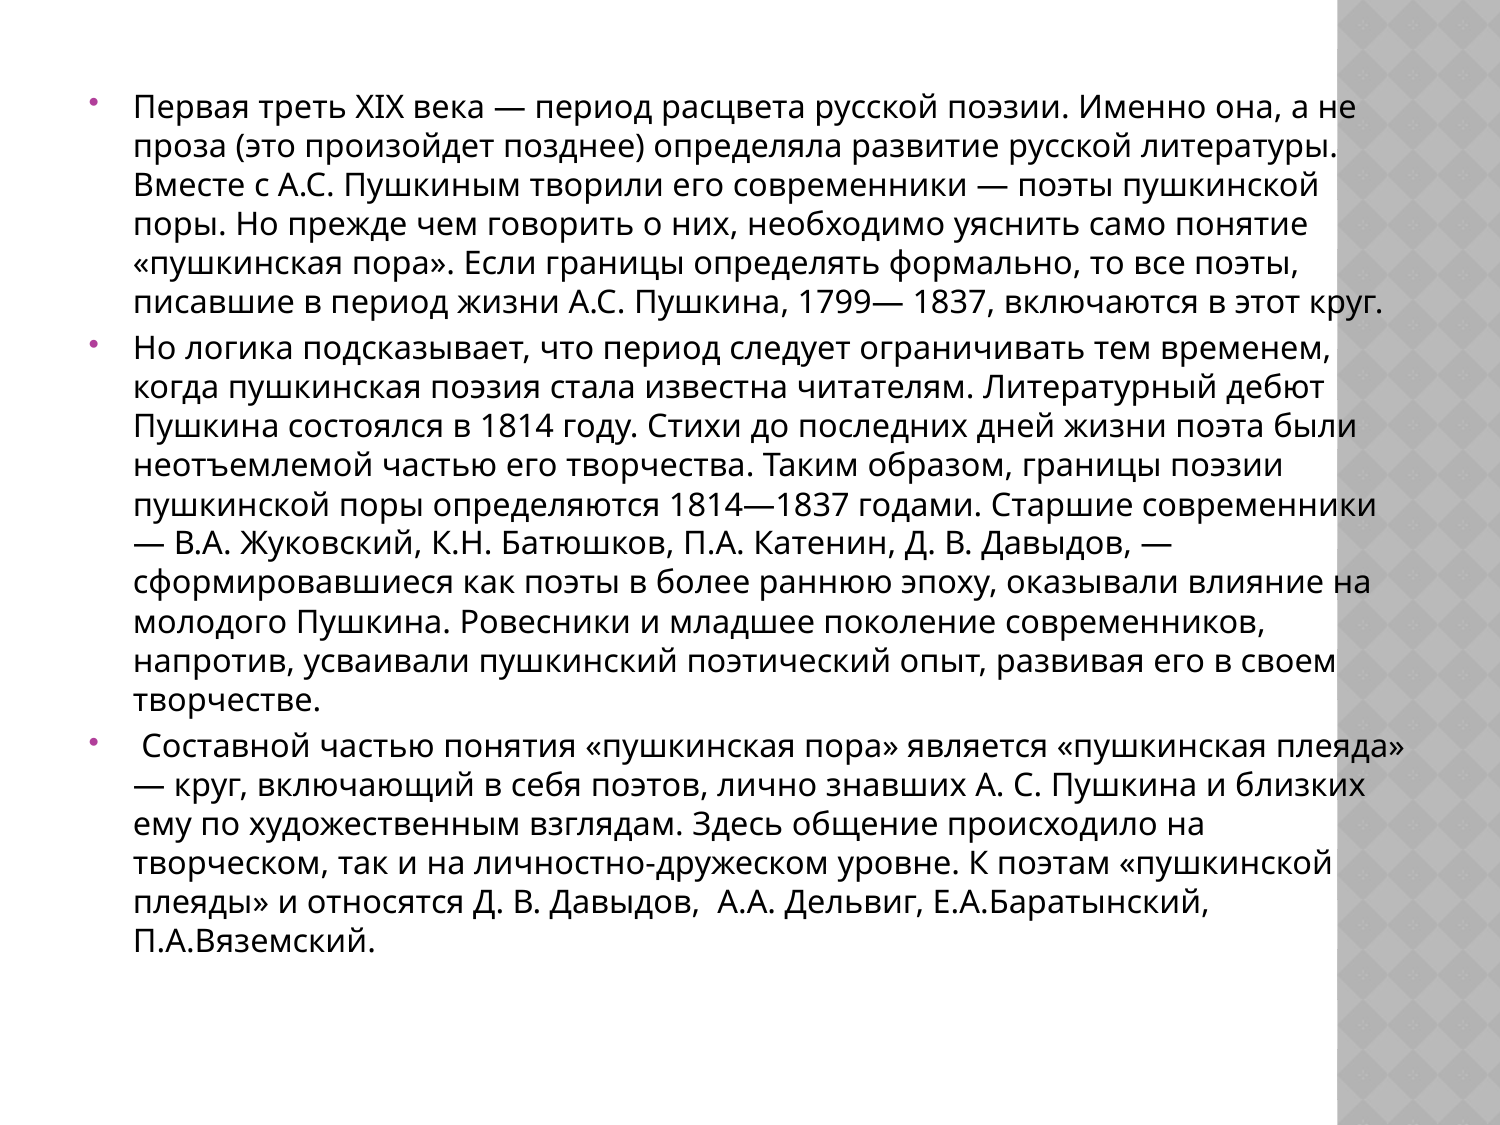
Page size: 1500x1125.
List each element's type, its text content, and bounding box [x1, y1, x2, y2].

list Первая треть XIX века — период расцвета русской поэзии. Именно она, а не проза (это произойдет позднее) определяла развитие русской литературы. Вместе с А.С. Пушкиным творили его современники — поэты пушкинской поры. Но прежде чем говорить о них, необходимо уяснить само понятие «пушкинская пора». Если границы определять формально, то все поэты, писавшие в период жизни А.С. Пушкина, 1799— 1837, включаются в этот круг. Но логика подсказывает, что период следует ограничивать тем временем, когда пушкинская поэзия стала известна читателям. Литературный дебют Пушкина состоялся в 1814 году. Стихи до последних дней жизни поэта были неотъемлемой частью его творчества. Таким образом, границы поэзии пушкинской поры определяются 1814—1837 годами. Старшие современники — В.А. Жуковский, К.Н. Батюшков, П.А. Катенин, Д. В. Давыдов, — сформировавшиеся как поэты в более раннюю эпоху, оказывали влияние на молодого Пушкина. Ровесники и младшее поколение современников, напротив, усваивали пушкинский поэтический опыт, развивая его в своем творчестве. Составной частью понятия «пушкинская пора» является «пушкинская плеяда» — круг, включающий в себя поэтов, лично знавших А. С. Пушкина и близких ему по художественным взглядам. Здесь общение происходило на творческом, так и на личностно-дружеском уровне. К поэтам «пушкинской плеяды» и относятся Д. В. Давыдов, А.А. Дельвиг, Е.А.Баратынский, П.А.Вяземский. [75, 78, 1425, 976]
